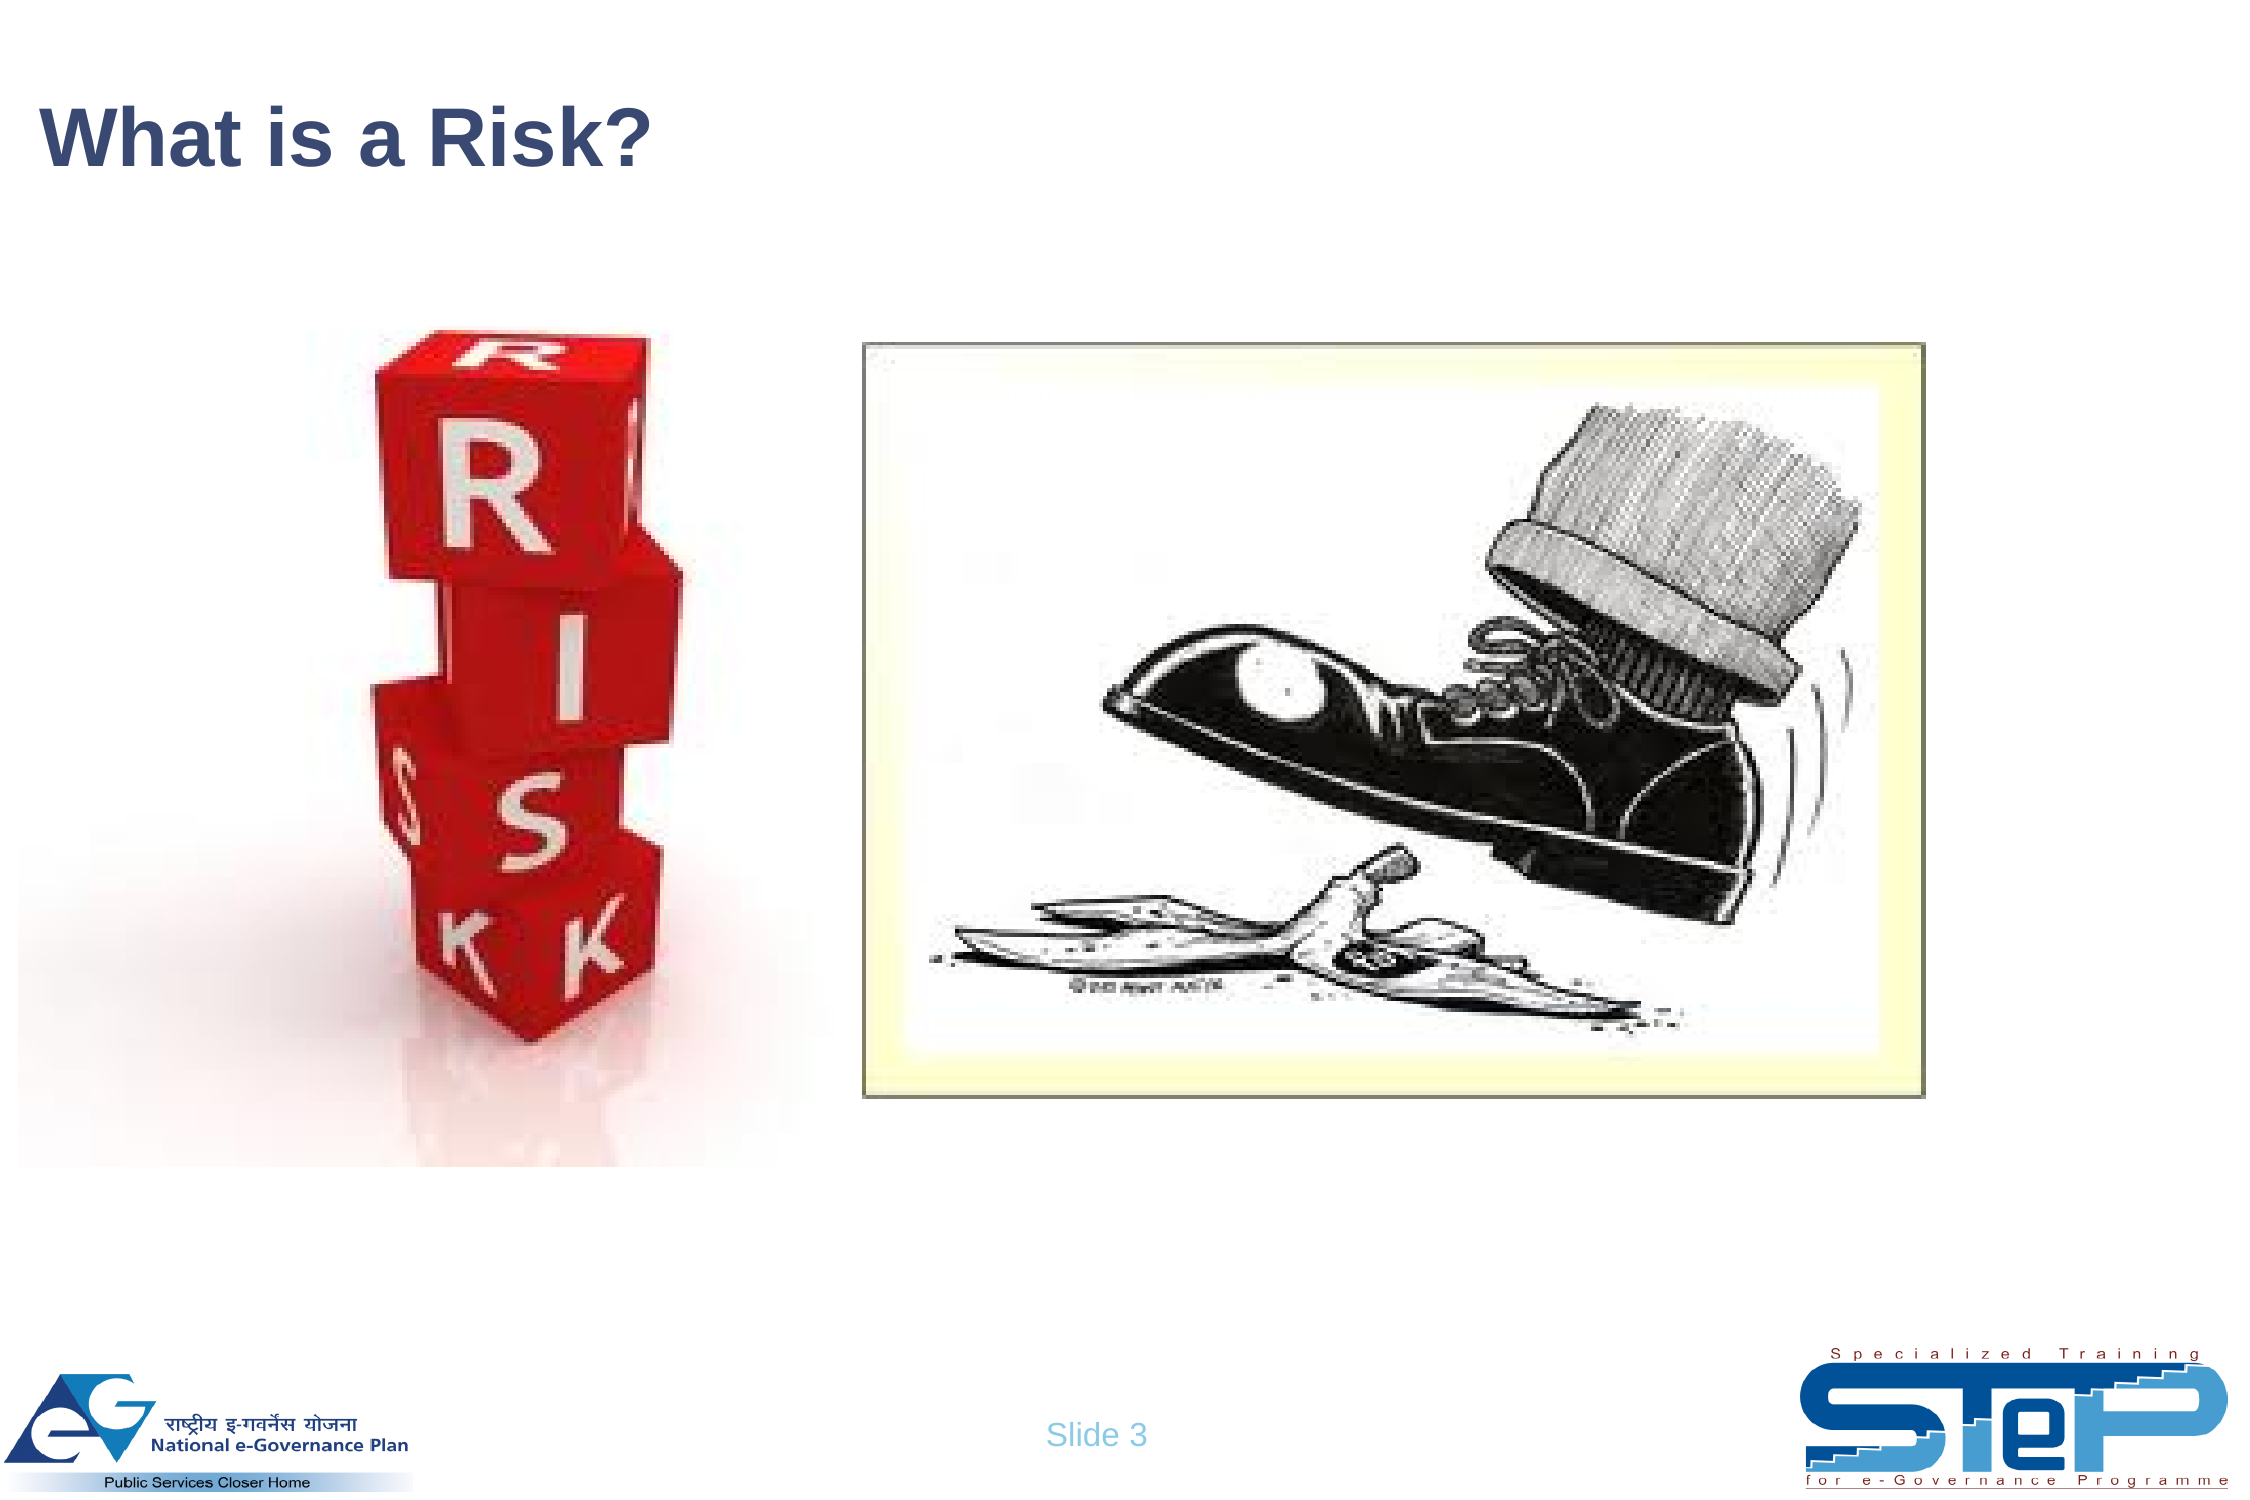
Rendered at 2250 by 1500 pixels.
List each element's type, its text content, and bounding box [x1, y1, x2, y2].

picture [18, 266, 1926, 1167]
picture [3, 1374, 413, 1492]
title What is a Risk? [39, 83, 2207, 249]
picture [1800, 1348, 2228, 1489]
